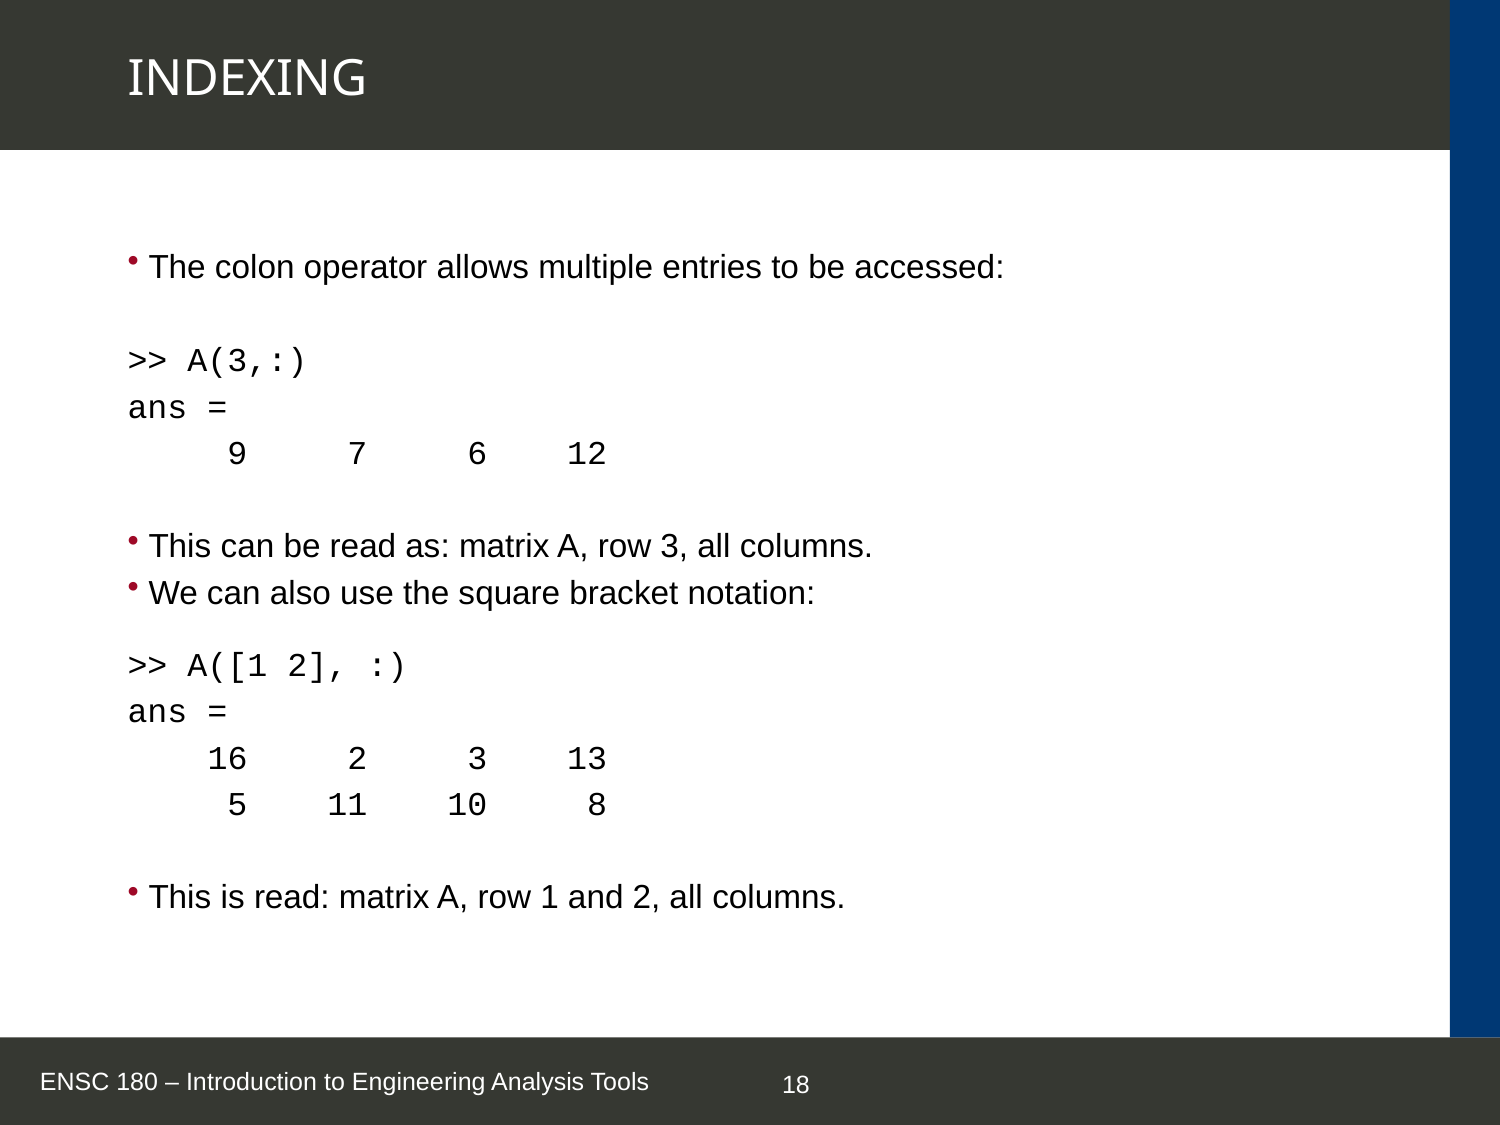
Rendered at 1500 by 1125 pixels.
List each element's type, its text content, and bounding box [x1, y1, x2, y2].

footer ENSC 180 – Introduction to Engineering Analysis Tools [24, 1057, 740, 1113]
list The colon operator allows multiple entries to be accessed: >> A(3,:) ans = 9 7 6 12 This can be read as: matrix A, row 3, all columns. We can also use the square bracket notation: >> A([1 2], :) ans = 16 2 3 13 5 11 10 8 This is read: matrix A, row 1 and 2, all columns. [112, 237, 1388, 1029]
title INDEXING [112, 37, 1450, 138]
